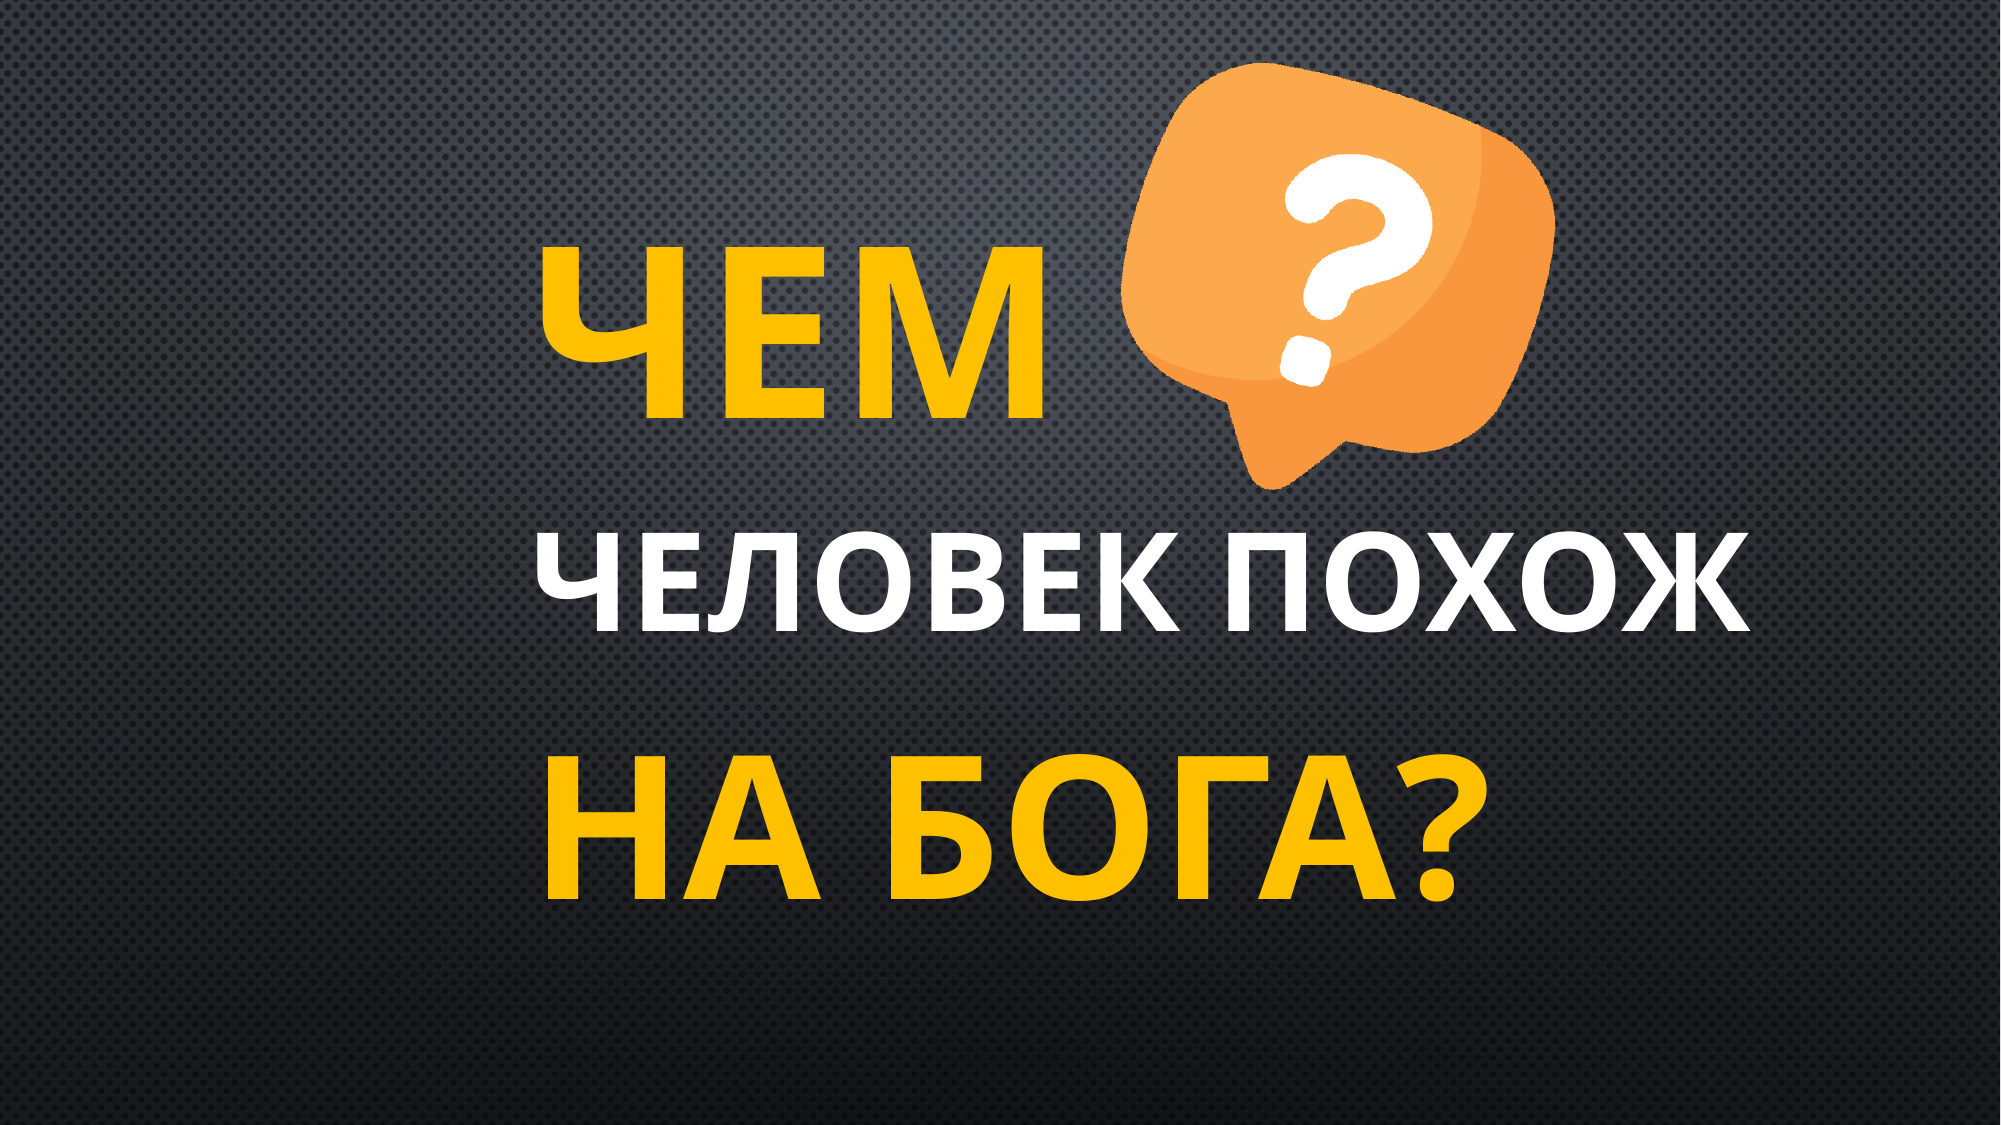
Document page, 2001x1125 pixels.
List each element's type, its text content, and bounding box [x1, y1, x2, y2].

text_box ЧЕМ ЧЕЛОВЕК ПОХОЖ НА БОГА? [1536, 171, 2000, 408]
text_box ЧЕМ ЧЕЛОВЕК ПОХОЖ НА БОГА? [515, 171, 1119, 408]
picture [1067, 28, 1588, 551]
